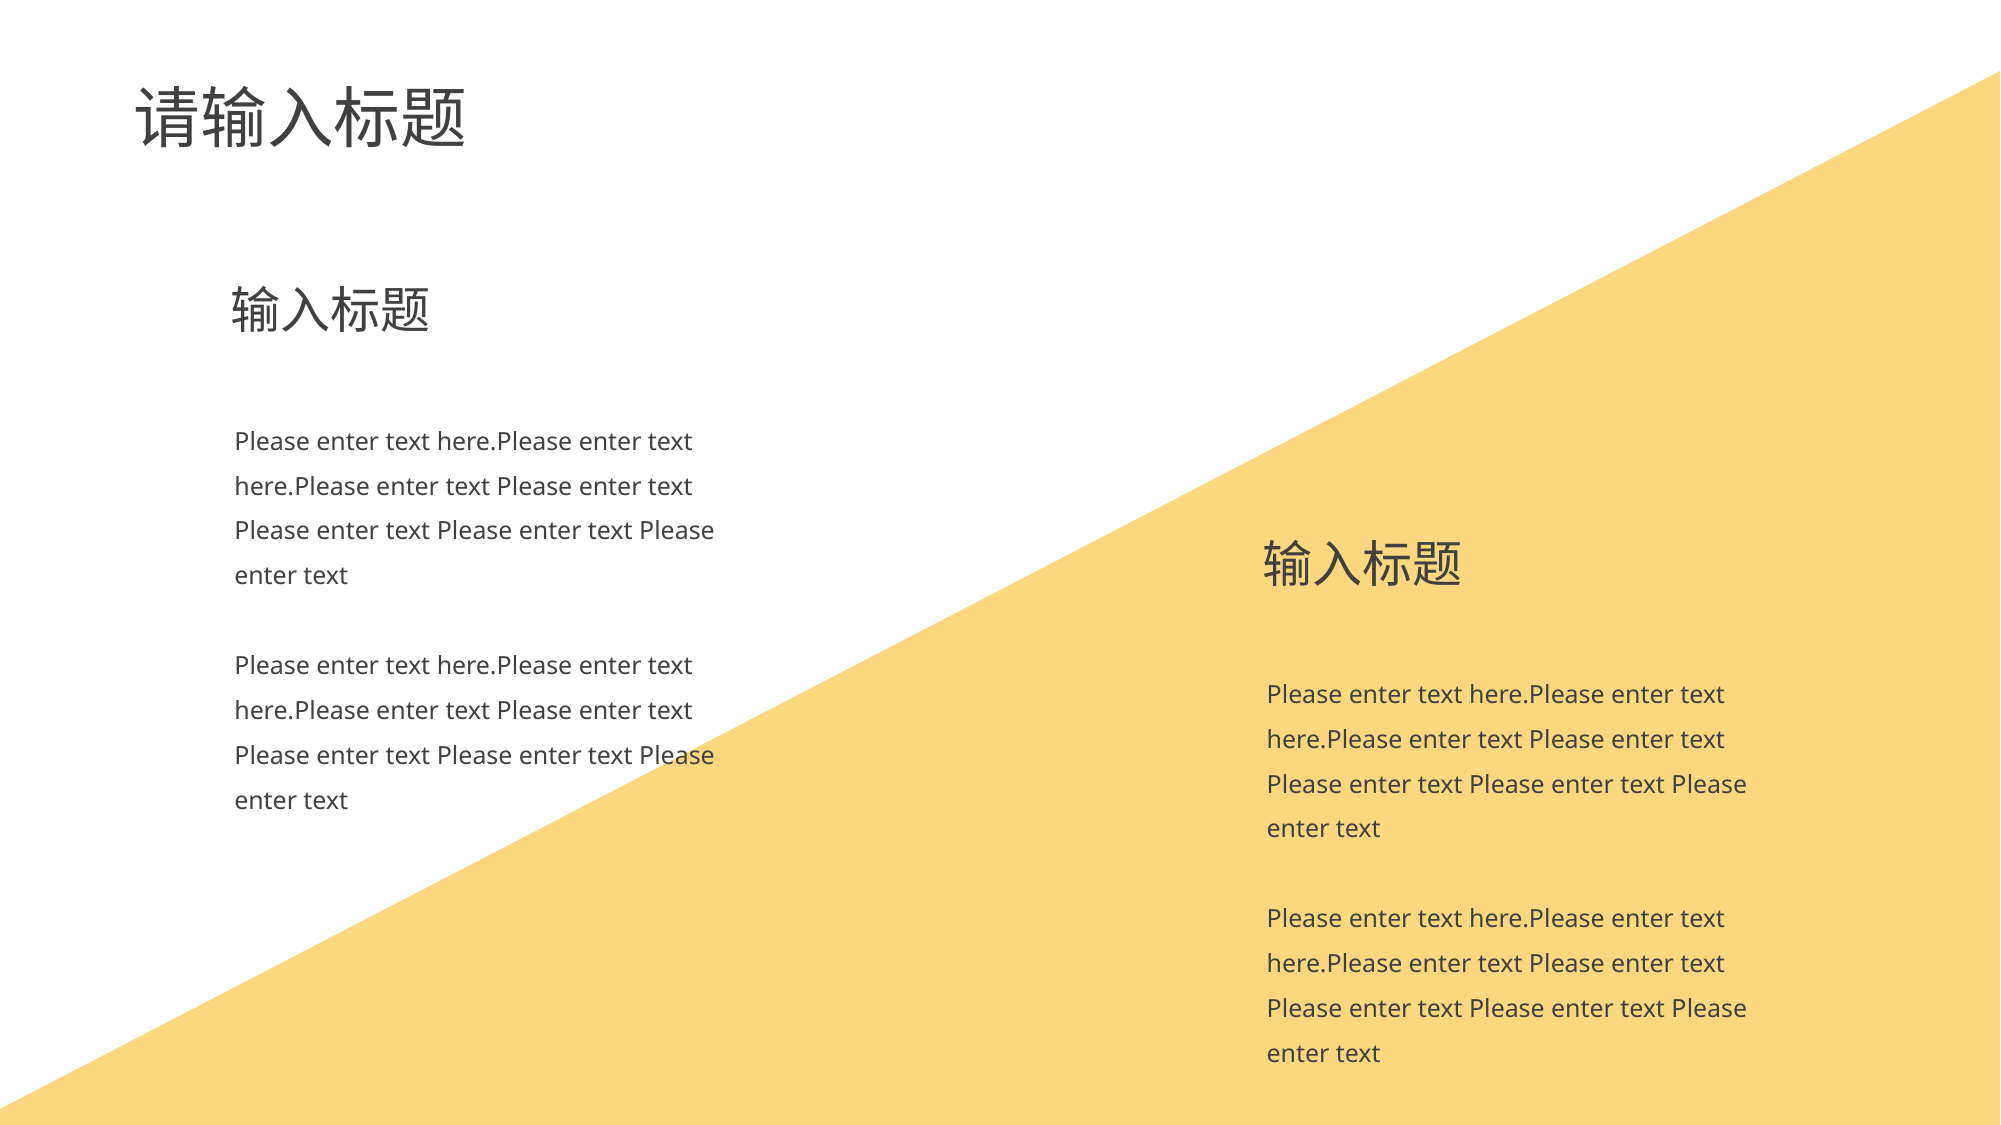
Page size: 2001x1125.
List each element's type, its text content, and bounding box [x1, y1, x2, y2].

text_box 输入标题 [215, 271, 553, 347]
text_box 请输入标题 [118, 68, 483, 164]
text_box 输入标题 [1248, 524, 1585, 600]
text_box [0, 69, 2000, 1125]
text_box Please enter text here.Please enter text here.Please enter text Please enter text Please enter text Please enter text Please enter text Please enter text here.Please enter text here.Please enter text Please enter text Please enter text Please enter text Please enter text [1251, 655, 1820, 1075]
text_box Please enter text here.Please enter text here.Please enter text Please enter text Please enter text Please enter text Please enter text Please enter text here.Please enter text here.Please enter text Please enter text Please enter text Please enter text Please enter text [219, 402, 788, 822]
